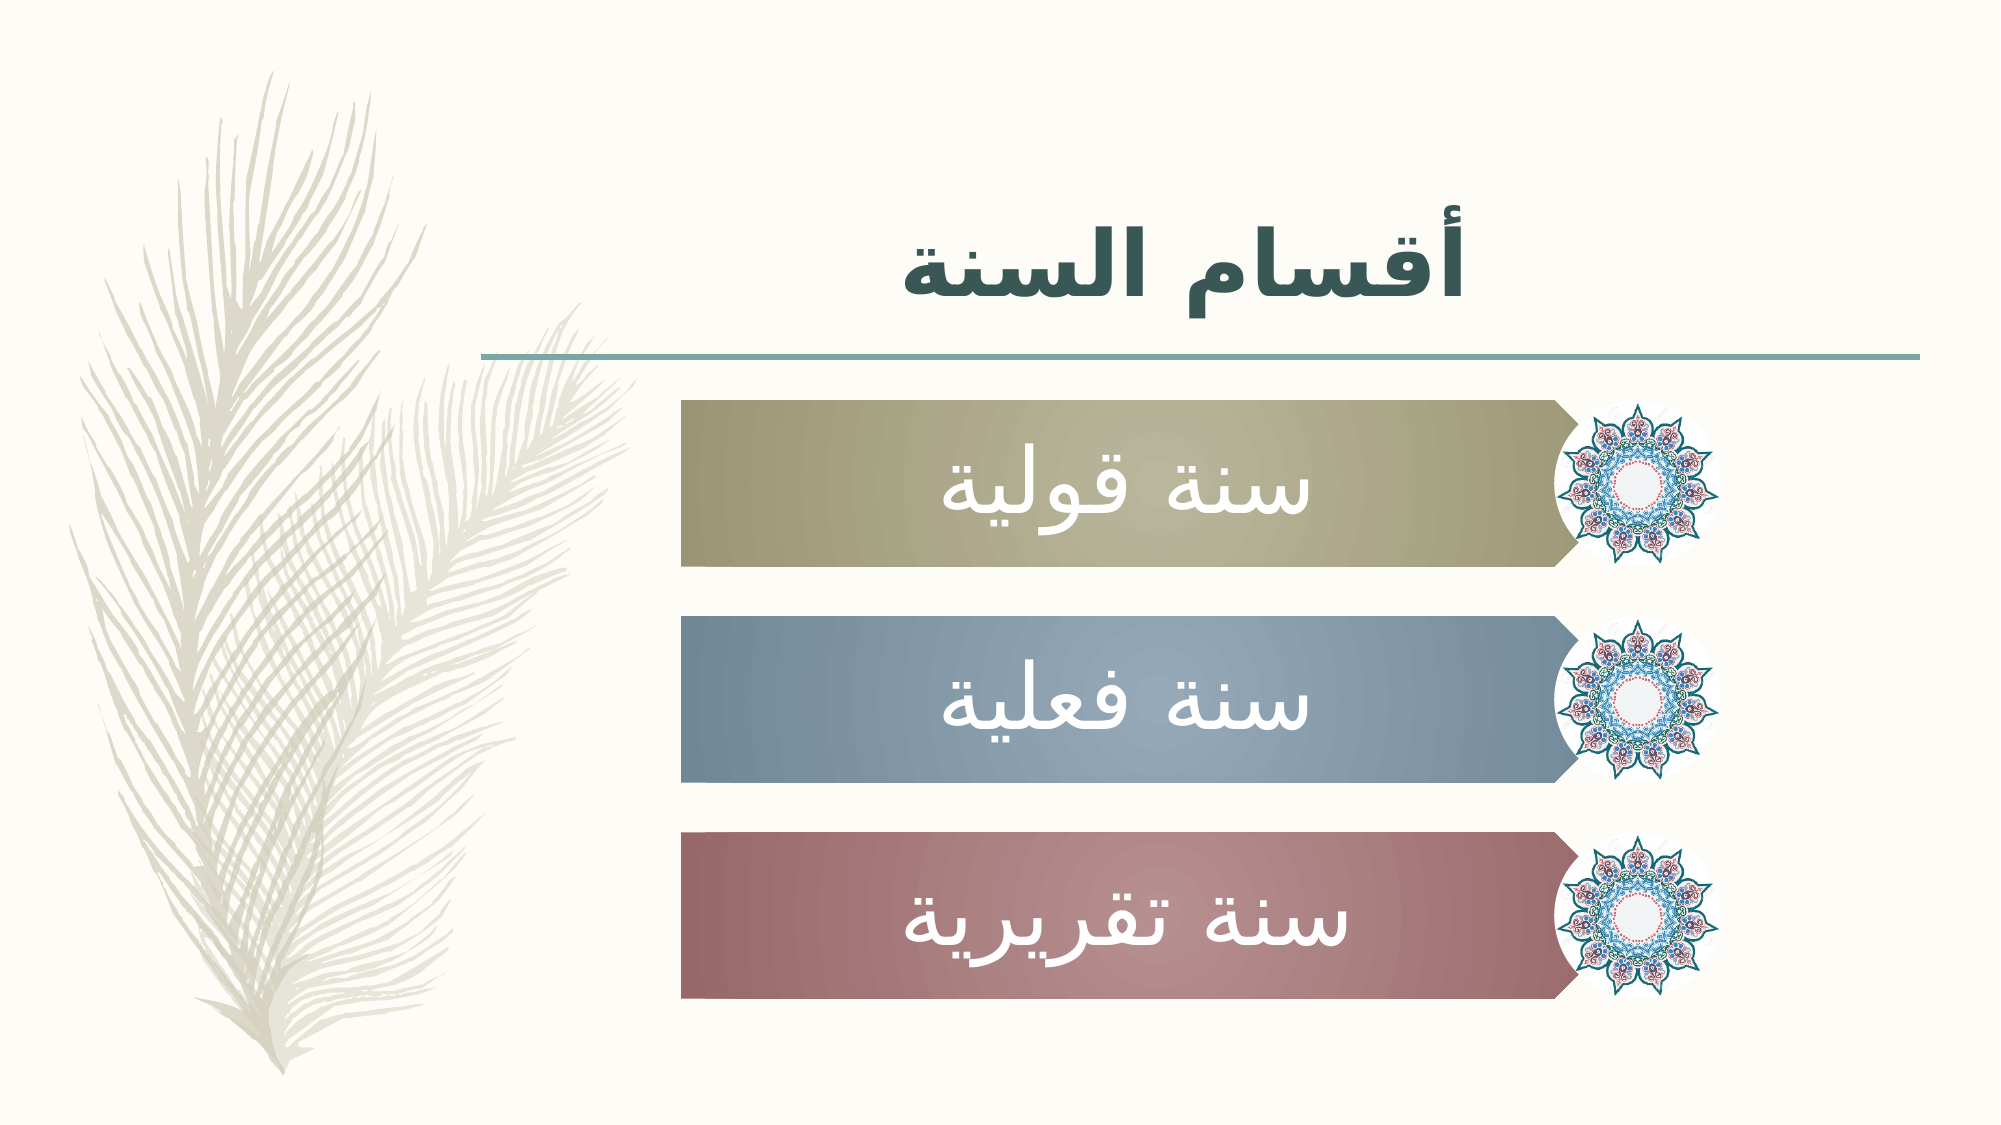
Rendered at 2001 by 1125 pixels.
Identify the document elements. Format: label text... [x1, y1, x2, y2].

title أقسام السنة [481, 93, 1920, 350]
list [480, 399, 1921, 1000]
